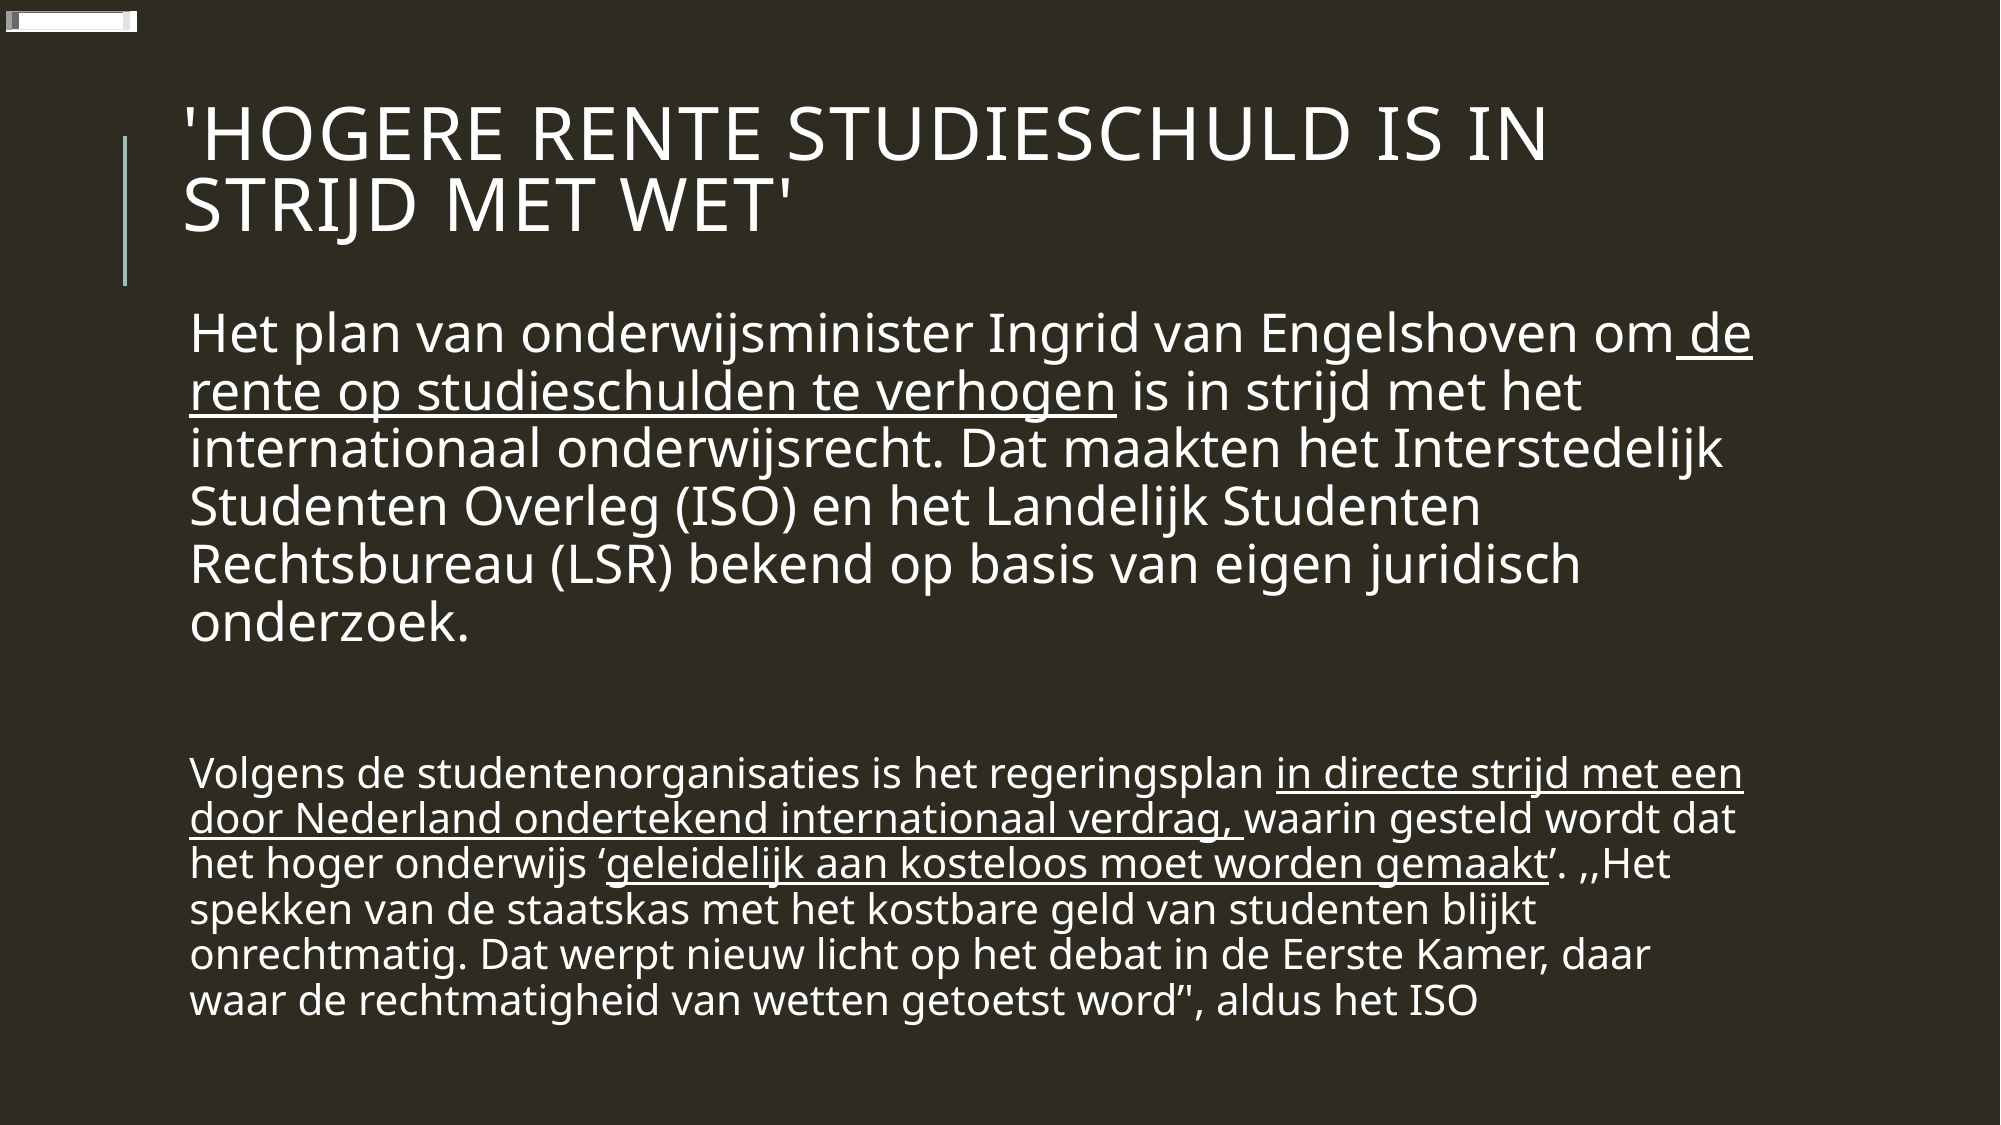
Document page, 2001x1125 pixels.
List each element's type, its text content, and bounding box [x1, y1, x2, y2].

list Het plan van onderwijsminister Ingrid van Engelshoven om de rente op studieschulden te verhogen is in strijd met het internationaal onderwijsrecht. Dat maakten het Interstedelijk Studenten Overleg (ISO) en het Landelijk Studenten Rechtsbureau (LSR) bekend op basis van eigen juridisch onderzoek. Volgens de studentenorganisaties is het regeringsplan in directe strijd met een door Nederland ondertekend internationaal verdrag, waarin gesteld wordt dat het hoger onderwijs ‘geleidelijk aan kosteloos moet worden gemaakt’. ,,Het spekken van de staatskas met het kostbare geld van studenten blijkt onrechtmatig. Dat werpt nieuw licht op het debat in de Eerste Kamer, daar waar de rechtmatigheid van wetten getoetst word’', aldus het ISO [168, 298, 1763, 1035]
title 'Hogere rente studieschuld is in strijd met wet' [168, 96, 1763, 298]
